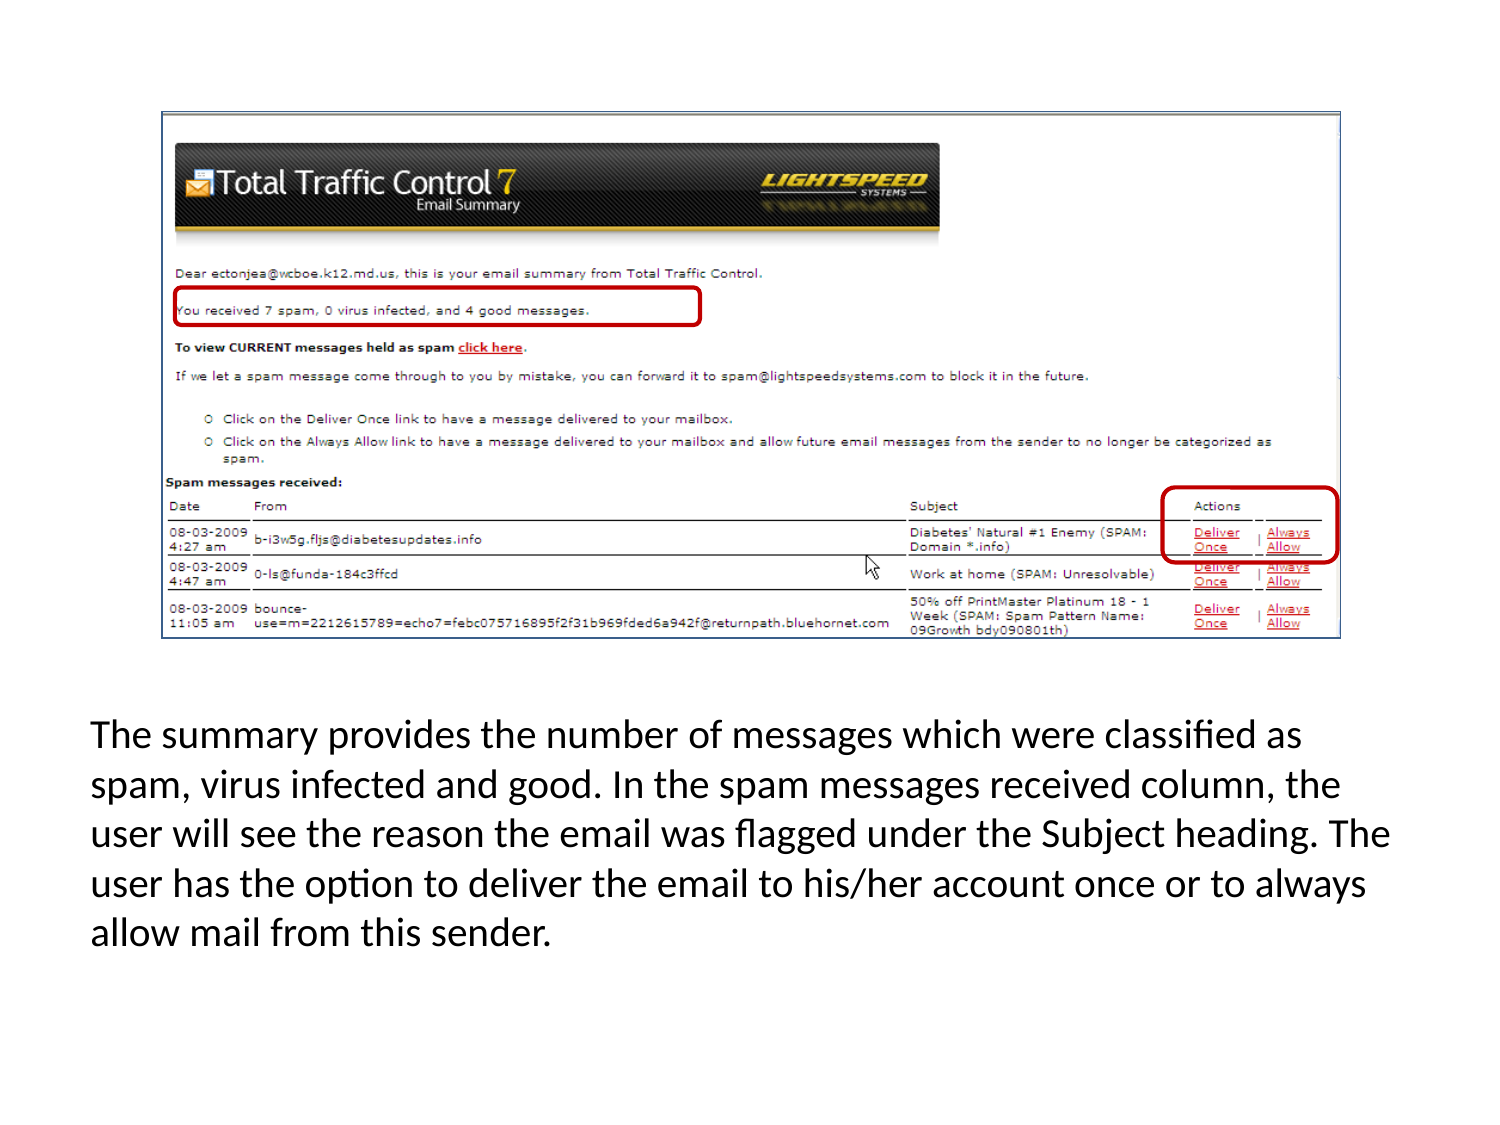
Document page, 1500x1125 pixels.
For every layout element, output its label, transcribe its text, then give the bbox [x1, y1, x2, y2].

picture [162, 112, 1341, 638]
list The summary provides the number of messages which were classified as spam, virus infected and good. In the spam messages received column, the user will see the reason the email was flagged under the Subject heading. The user has the option to deliver the email to his/her account once or to always allow mail from this sender. [75, 699, 1425, 963]
